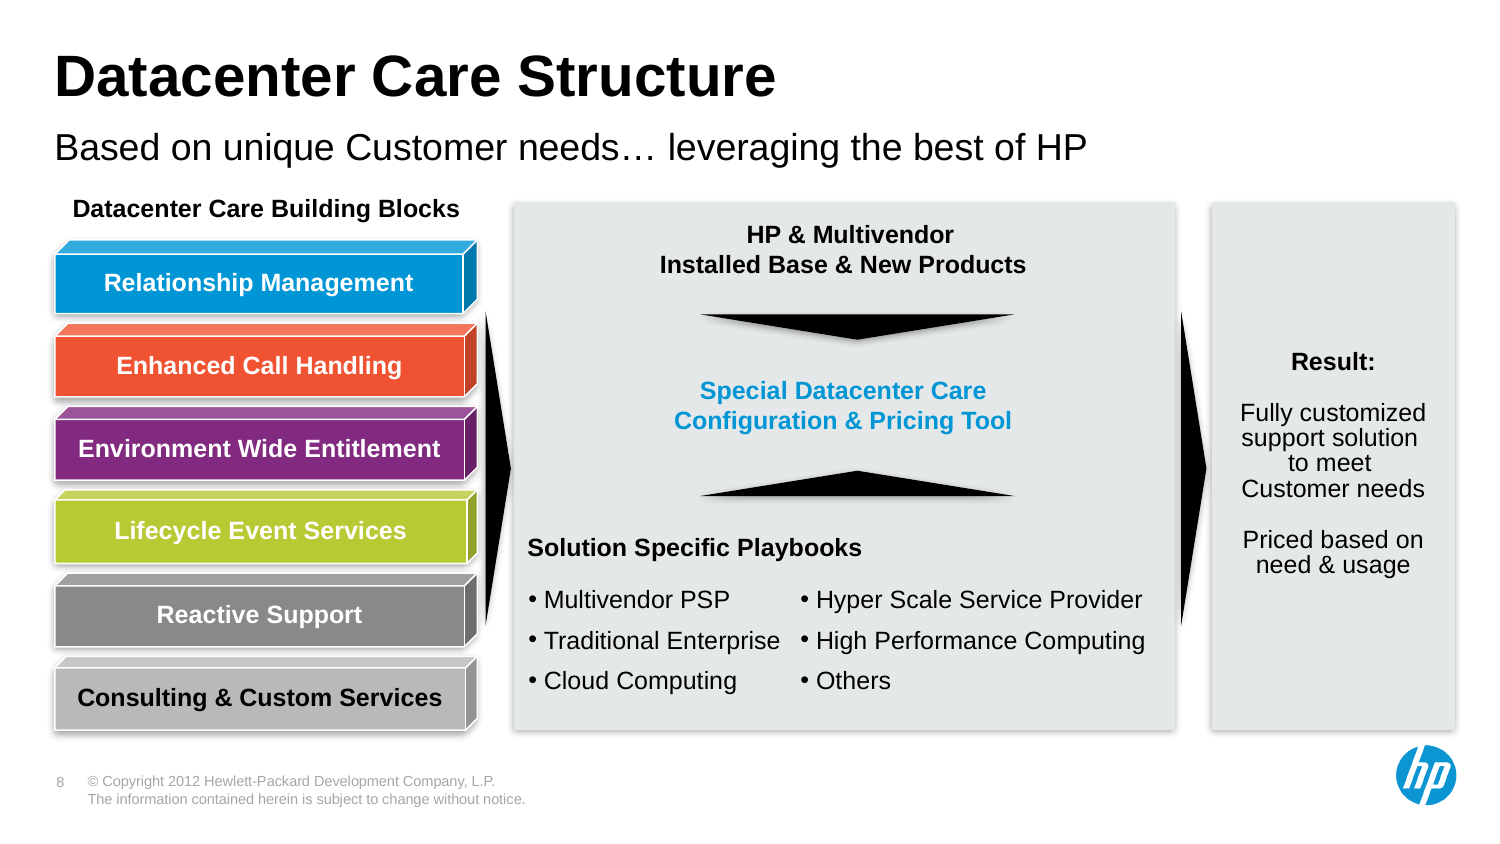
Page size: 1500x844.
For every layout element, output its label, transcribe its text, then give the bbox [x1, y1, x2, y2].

title Datacenter Care Structure [54, 38, 1443, 107]
text_box Multivendor PSP Traditional Enterprise Cloud Computing [513, 576, 797, 703]
text_box Relationship Management [54, 239, 479, 315]
text_box Environment Wide Entitlement [54, 405, 479, 482]
text_box Hyper Scale Service Provider High Performance Computing Others [785, 576, 1162, 702]
text_box Solution Specific Playbooks [512, 523, 1044, 569]
text_box Datacenter Care Building Blocks [54, 185, 479, 230]
text_box Lifecycle Event Services [54, 488, 479, 565]
text_box [1211, 201, 1456, 731]
picture [1395, 744, 1458, 806]
text_box [484, 310, 512, 627]
text_box Special Datacenter Care Configuration & Pricing Tool [653, 367, 1034, 443]
text_box [699, 313, 1016, 341]
text_box [699, 469, 1016, 497]
text_box [513, 201, 1176, 731]
text_box Consulting & Custom Services [54, 655, 479, 731]
text_box Reactive Support [54, 572, 479, 648]
text_box Result: Fully customized support solution to meet Customer needs Priced based on need & usage [1212, 342, 1455, 586]
text_box Enhanced Call Handling [54, 322, 479, 398]
subtitle Based on unique Customer needs… leveraging the best of HP [54, 123, 1443, 169]
text_box HP & Multivendor Installed Base & New Products [581, 211, 1106, 286]
text_box [1180, 310, 1208, 627]
